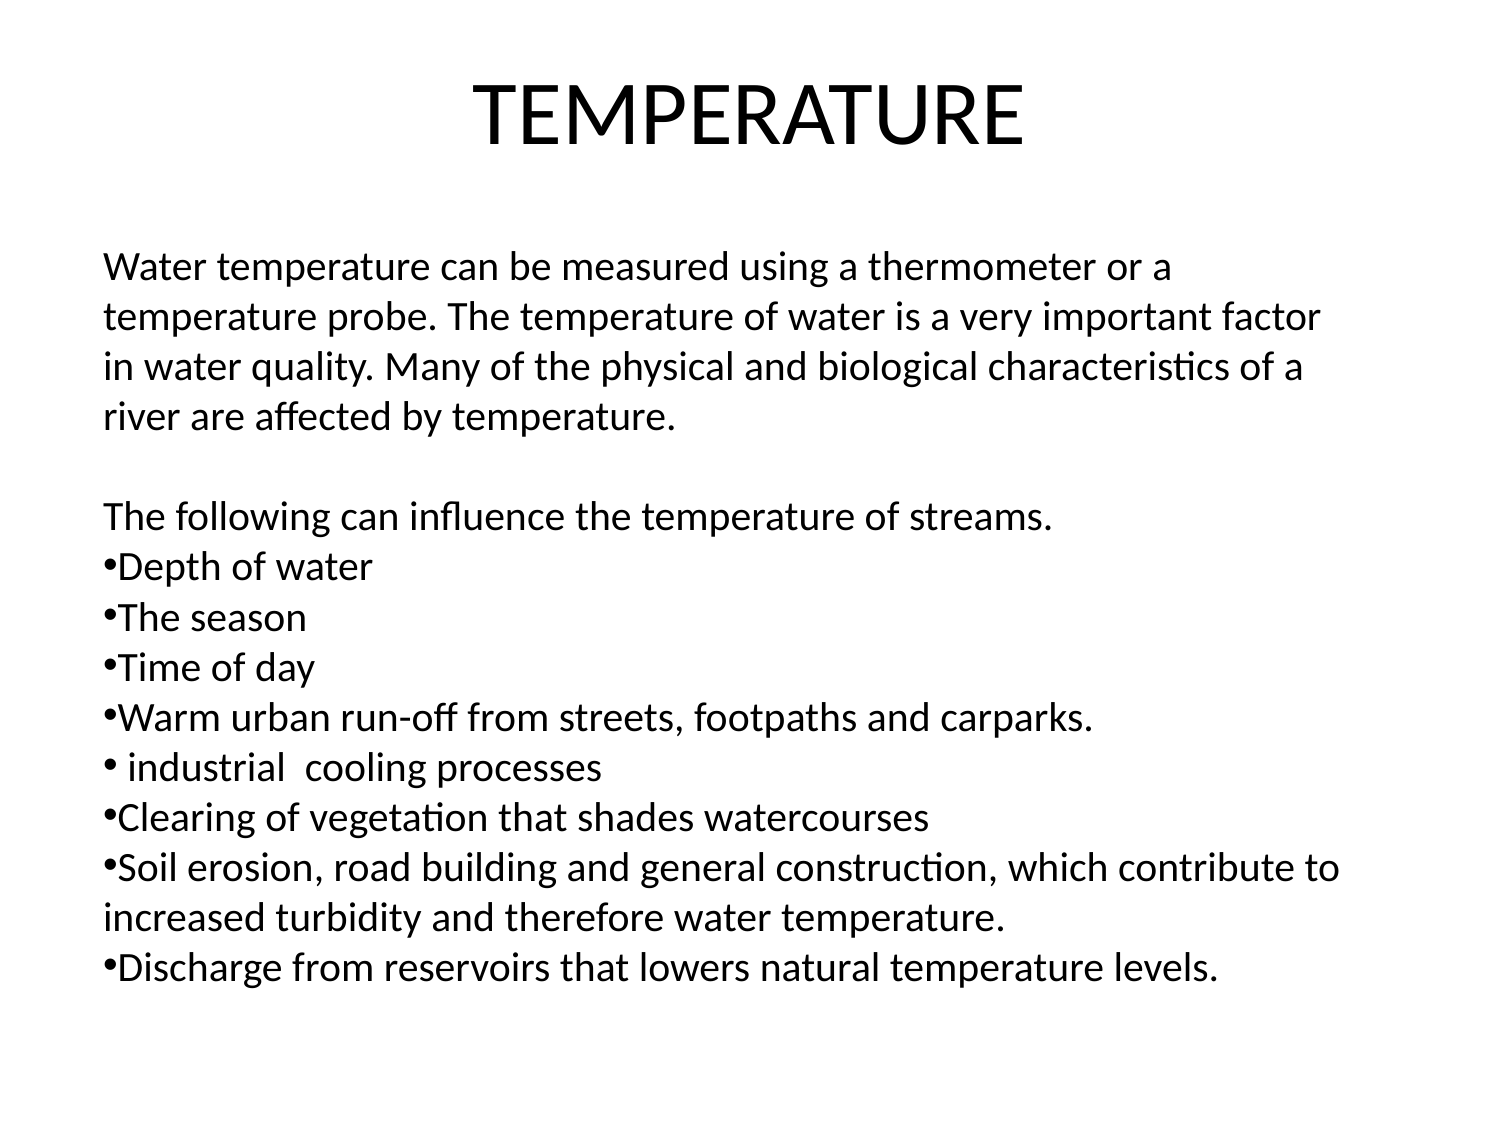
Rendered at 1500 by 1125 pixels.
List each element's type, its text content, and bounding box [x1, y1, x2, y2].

text_box TEMPERATURE [74, 45, 1425, 233]
text_box Water temperature can be measured using a thermometer or a temperature probe. The temperature of water is a very important factor in water quality. Many of the physical and biological characteristics of a river are affected by temperature. The following can influence the temperature of streams. Depth of water The season Time of day Warm urban run-off from streets, footpaths and carparks. industrial cooling processes Clearing of vegetation that shades watercourses Soil erosion, road building and general construction, which contribute to increased turbidity and therefore water temperature. Discharge from reservoirs that lowers natural temperature levels. [88, 231, 1365, 997]
